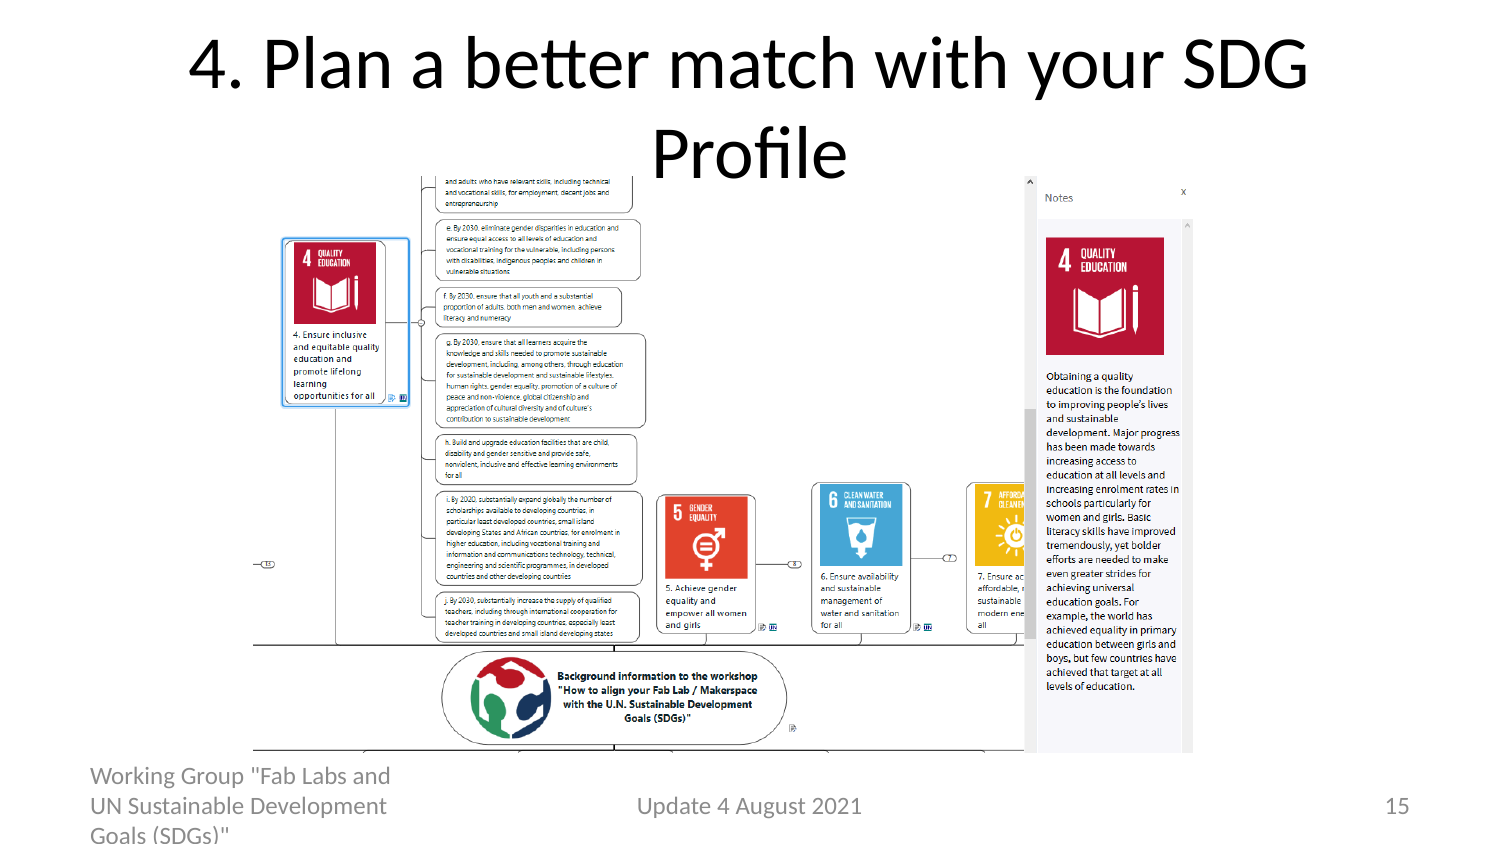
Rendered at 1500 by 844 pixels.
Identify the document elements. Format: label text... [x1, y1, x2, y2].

slide_number Working Group "Fab Labs and UN Sustainable Development Goals (SDGs)" [75, 782, 425, 827]
title 4. Plan a better match with your SDG Profile [75, 33, 1425, 175]
slide_number 15 [1074, 782, 1425, 827]
footer Update 4 August 2021 [512, 782, 988, 827]
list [253, 176, 1194, 753]
